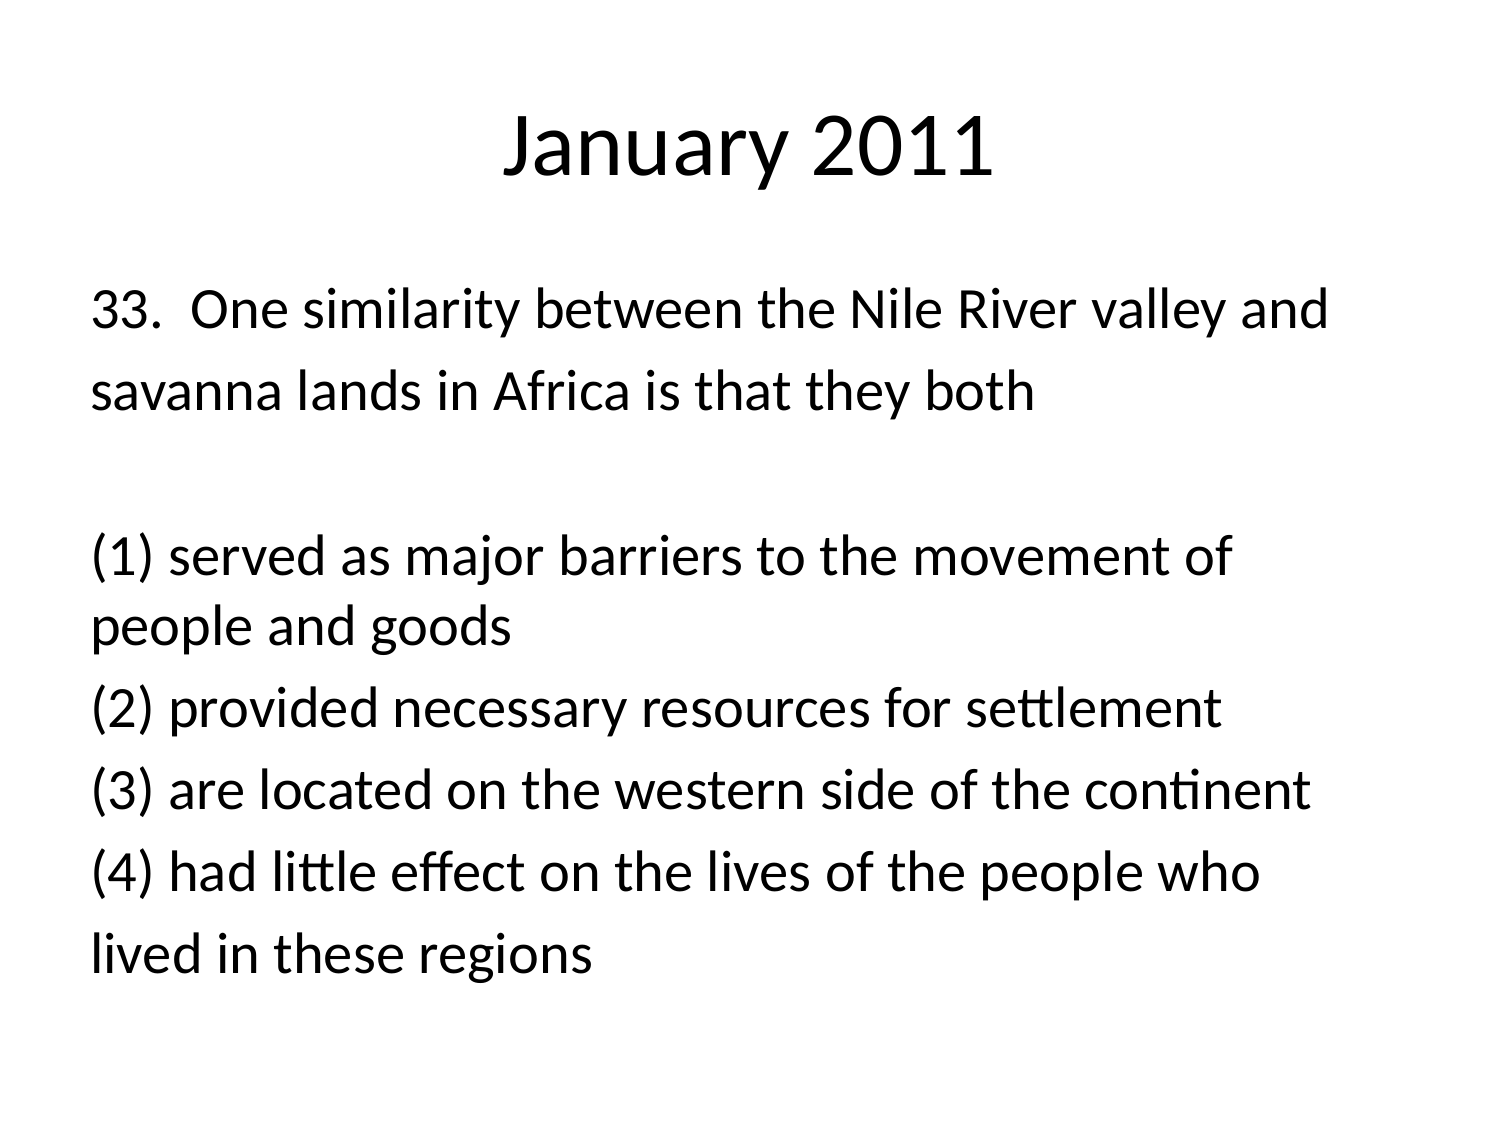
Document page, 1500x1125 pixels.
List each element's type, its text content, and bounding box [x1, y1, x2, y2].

list 33. One similarity between the Nile River valley and savanna lands in Africa is that they both (1) served as major barriers to the movement of people and goods (2) provided necessary resources for settlement (3) are located on the western side of the continent (4) had little effect on the lives of the people who lived in these regions [75, 262, 1425, 1005]
title January 2011 [75, 45, 1425, 233]
